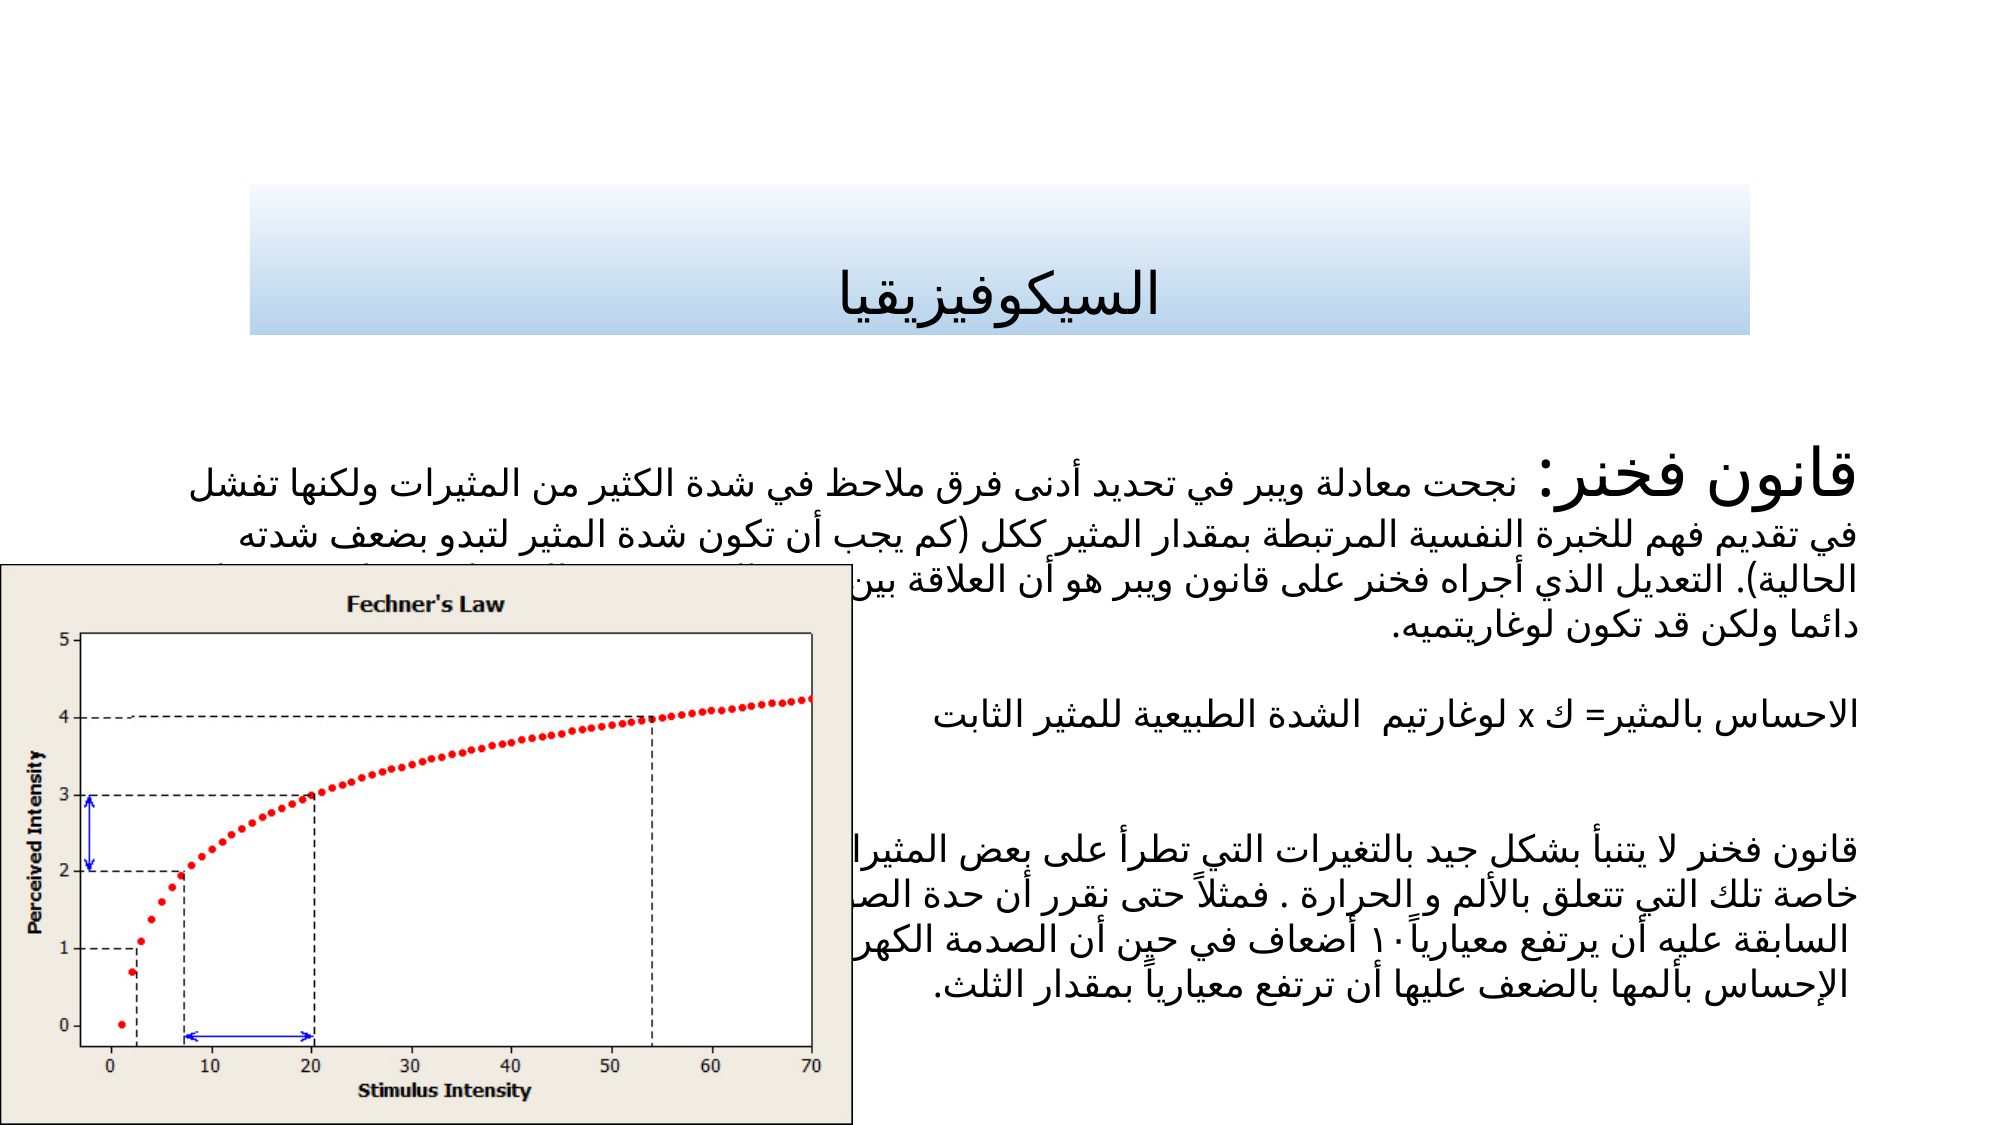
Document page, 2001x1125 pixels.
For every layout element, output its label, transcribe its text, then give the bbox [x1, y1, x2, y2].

picture [0, 564, 853, 1125]
title السيكوفيزيقيا [249, 184, 1750, 335]
subtitle قانون فخنر: نجحت معادلة ويبر في تحديد أدنى فرق ملاحظ في شدة الكثير من المثيرات ولكنها تفشل في تقديم فهم للخبرة النفسية المرتبطة بمقدار المثير ككل (كم يجب أن تكون شدة المثير لتبدو بضعف شدته الحالية). التعديل الذي أجراه فخنر على قانون ويبر هو أن العلاقة بين شدة المثير وعتبة الاحساس به ليست خطية دائما ولكن قد تكون لوغاريتميه. الاحساس بالمثير= ك x لوغارتيم الشدة الطبيعية للمثير الثابت قانون فخنر لا يتنبأ بشكل جيد بالتغيرات التي تطرأ على بعض المثيرات خاصة تلك التي تتعلق بالألم و الحرارة . فمثلاً حتى نقرر أن حدة الصوت ضعف حدته السابقة عليه أن يرتفع معيارياً١٠ أضعاف في حين أن الصدمة الكهربائية ليتم الإحساس بألمها بالضعف عليها أن ترتفع معيارياً بمقدار الثلث. [117, 422, 1875, 1076]
